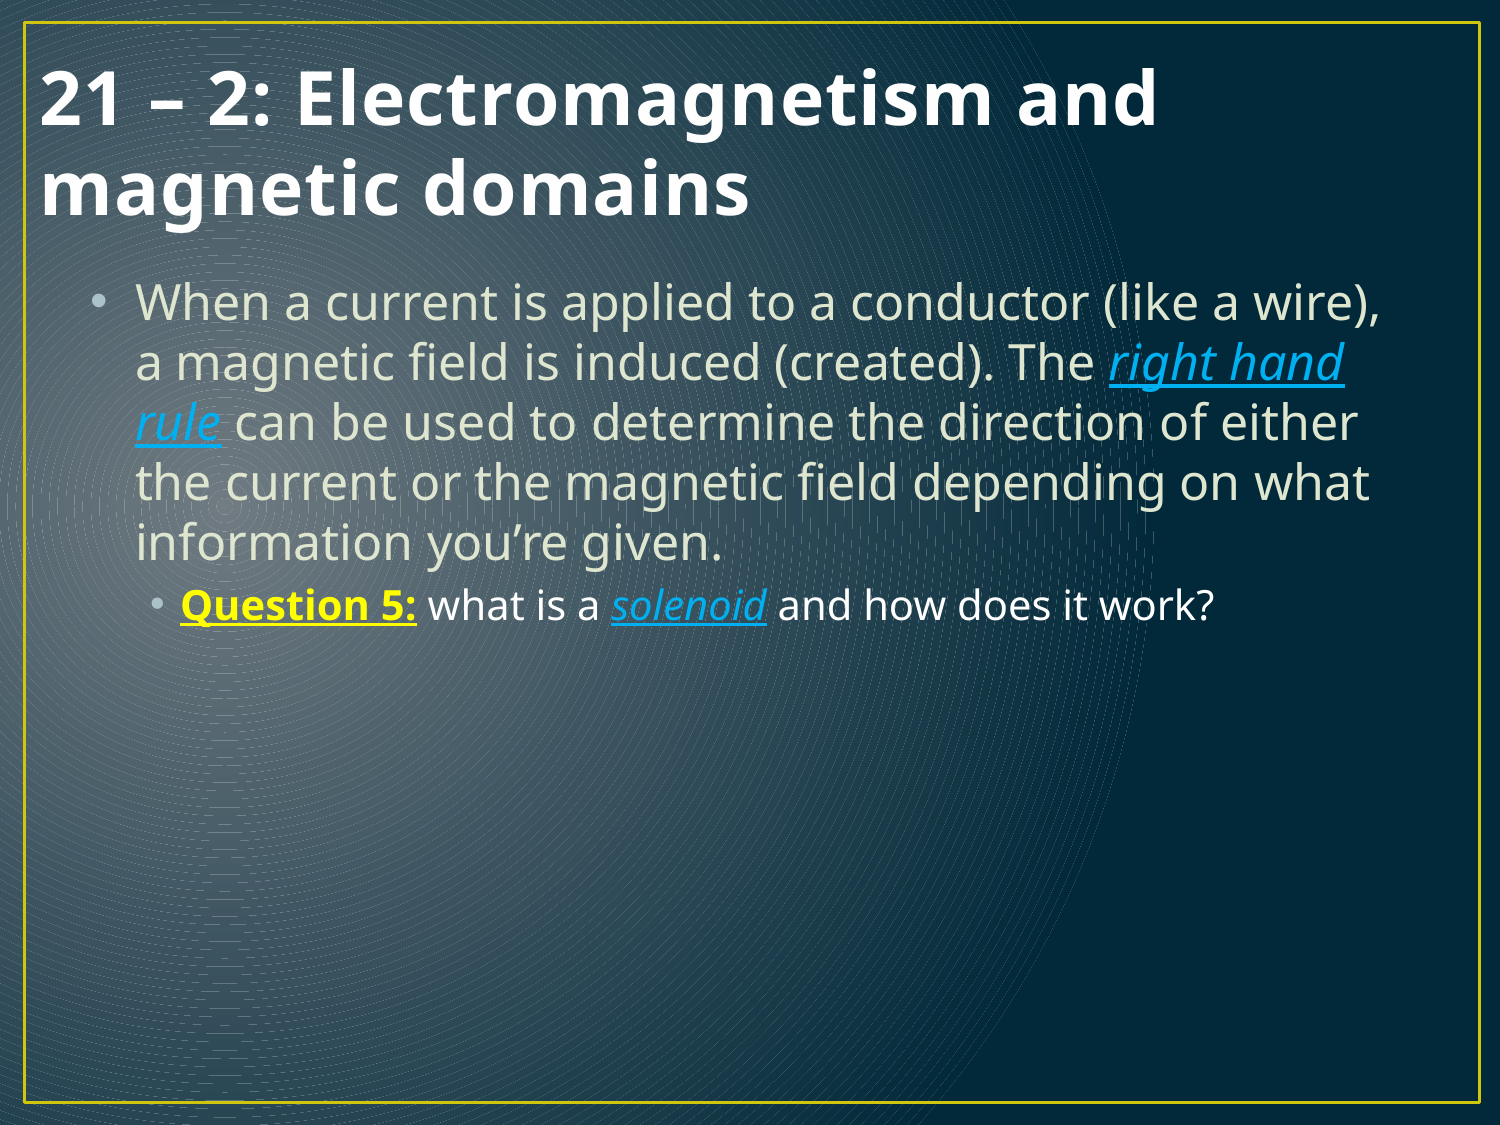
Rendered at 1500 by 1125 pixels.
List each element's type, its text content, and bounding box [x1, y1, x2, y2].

title 21 – 2: Electromagnetism and magnetic domains [24, 37, 1475, 238]
list When a current is applied to a conductor (like a wire), a magnetic field is induced (created). The right hand rule can be used to determine the direction of either the current or the magnetic field depending on what information you’re given. Question 5: what is a solenoid and how does it work? [75, 262, 1425, 1005]
